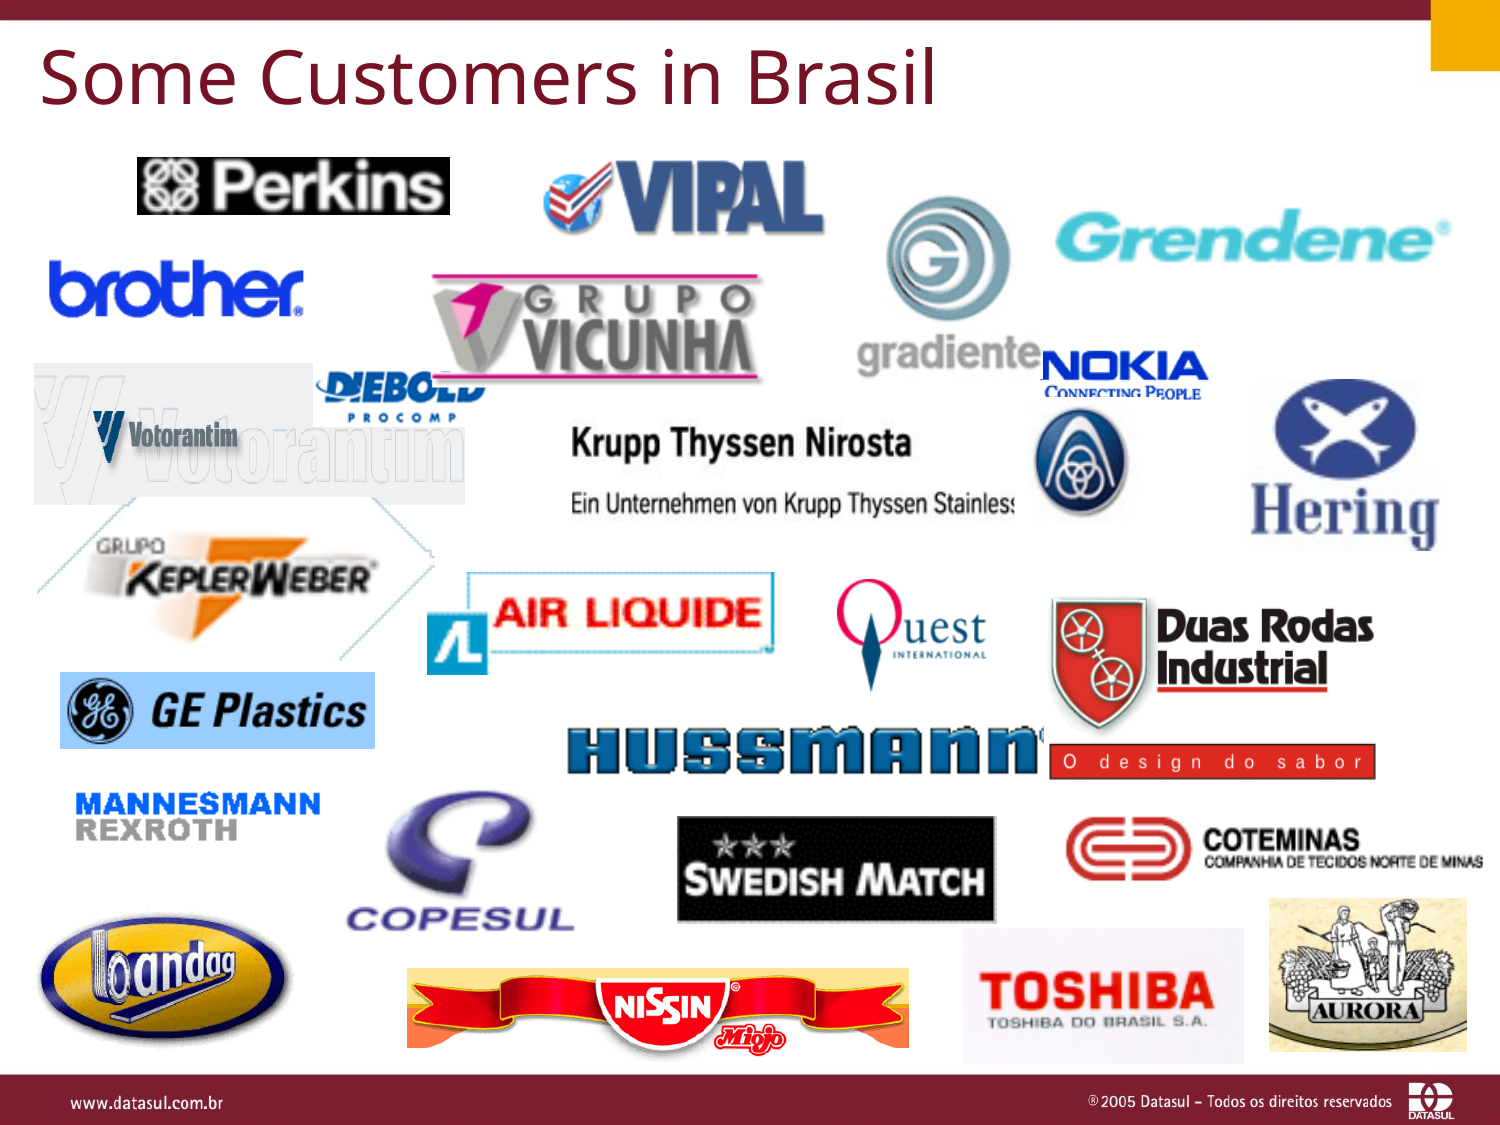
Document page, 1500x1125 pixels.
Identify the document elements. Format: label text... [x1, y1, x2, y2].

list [836, 578, 986, 693]
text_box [963, 928, 1244, 1065]
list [312, 361, 488, 427]
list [1044, 594, 1376, 780]
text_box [571, 397, 1162, 548]
picture [0, 0, 1500, 1125]
title Some Customers in Brasil [24, 24, 1301, 126]
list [1026, 339, 1223, 416]
